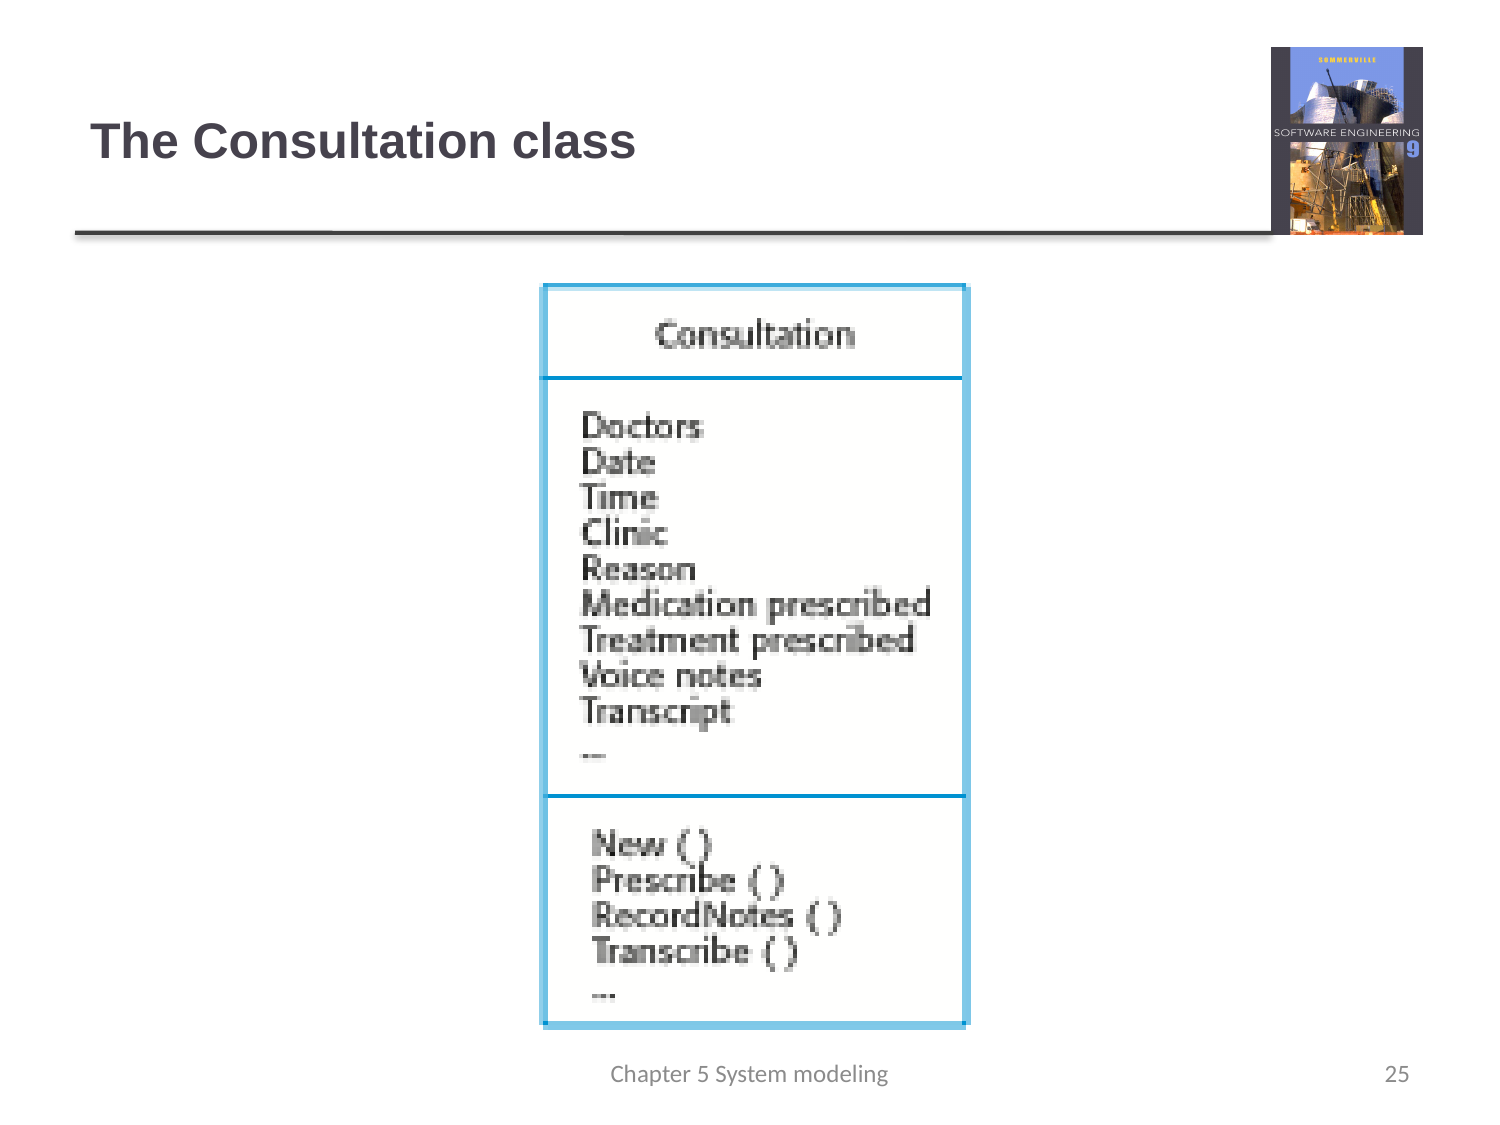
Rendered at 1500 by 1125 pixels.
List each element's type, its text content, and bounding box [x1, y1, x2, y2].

picture [1272, 47, 1423, 235]
footer Chapter 5 System modeling [512, 1042, 988, 1103]
slide_number 25 [1074, 1042, 1425, 1103]
title The Consultation class [74, 44, 1272, 233]
picture [535, 283, 972, 1030]
